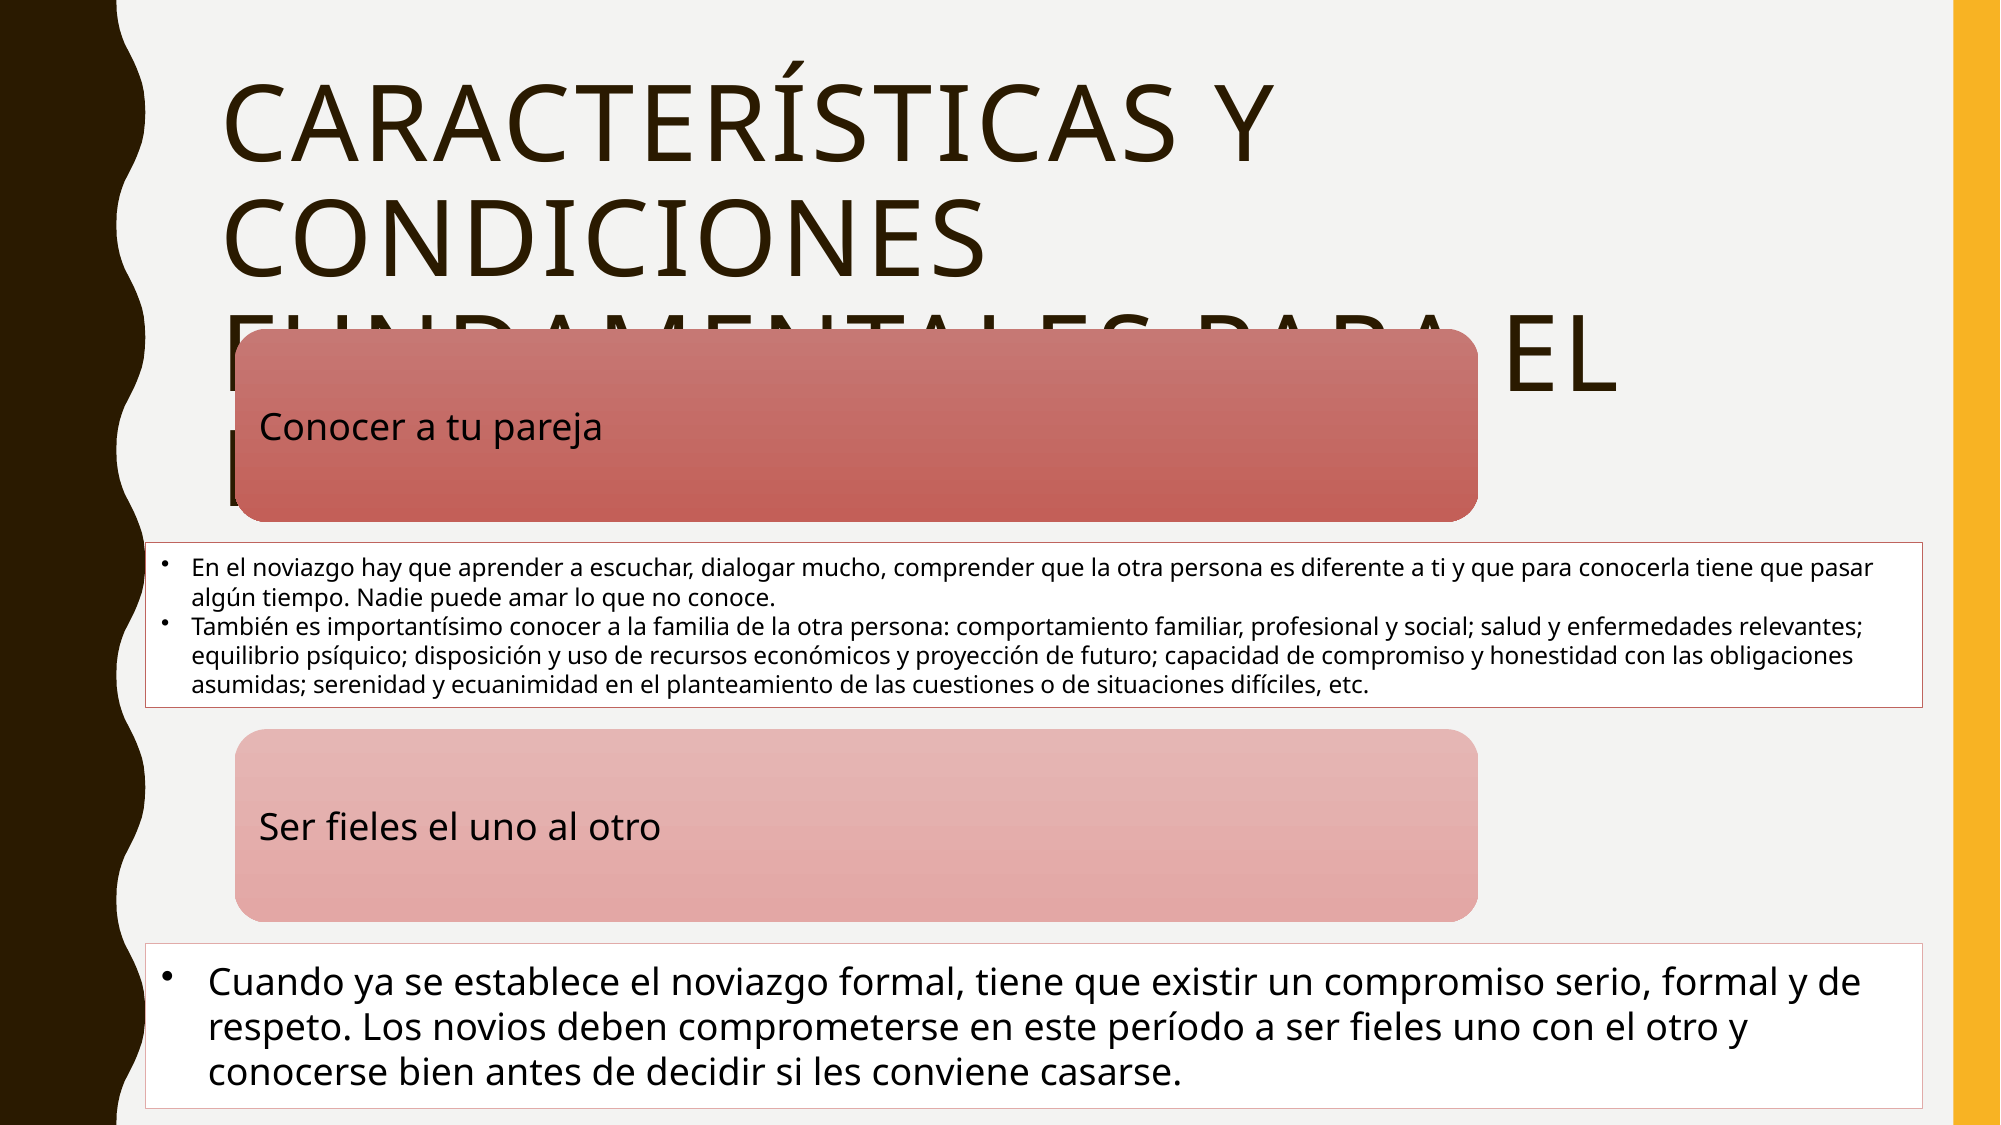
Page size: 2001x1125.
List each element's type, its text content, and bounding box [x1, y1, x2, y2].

title CARACTERÍSTICAS Y CONDICIONES FUNDAMENTALES PARA EL NOVIAZGO [205, 62, 1875, 307]
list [145, 307, 1923, 1109]
